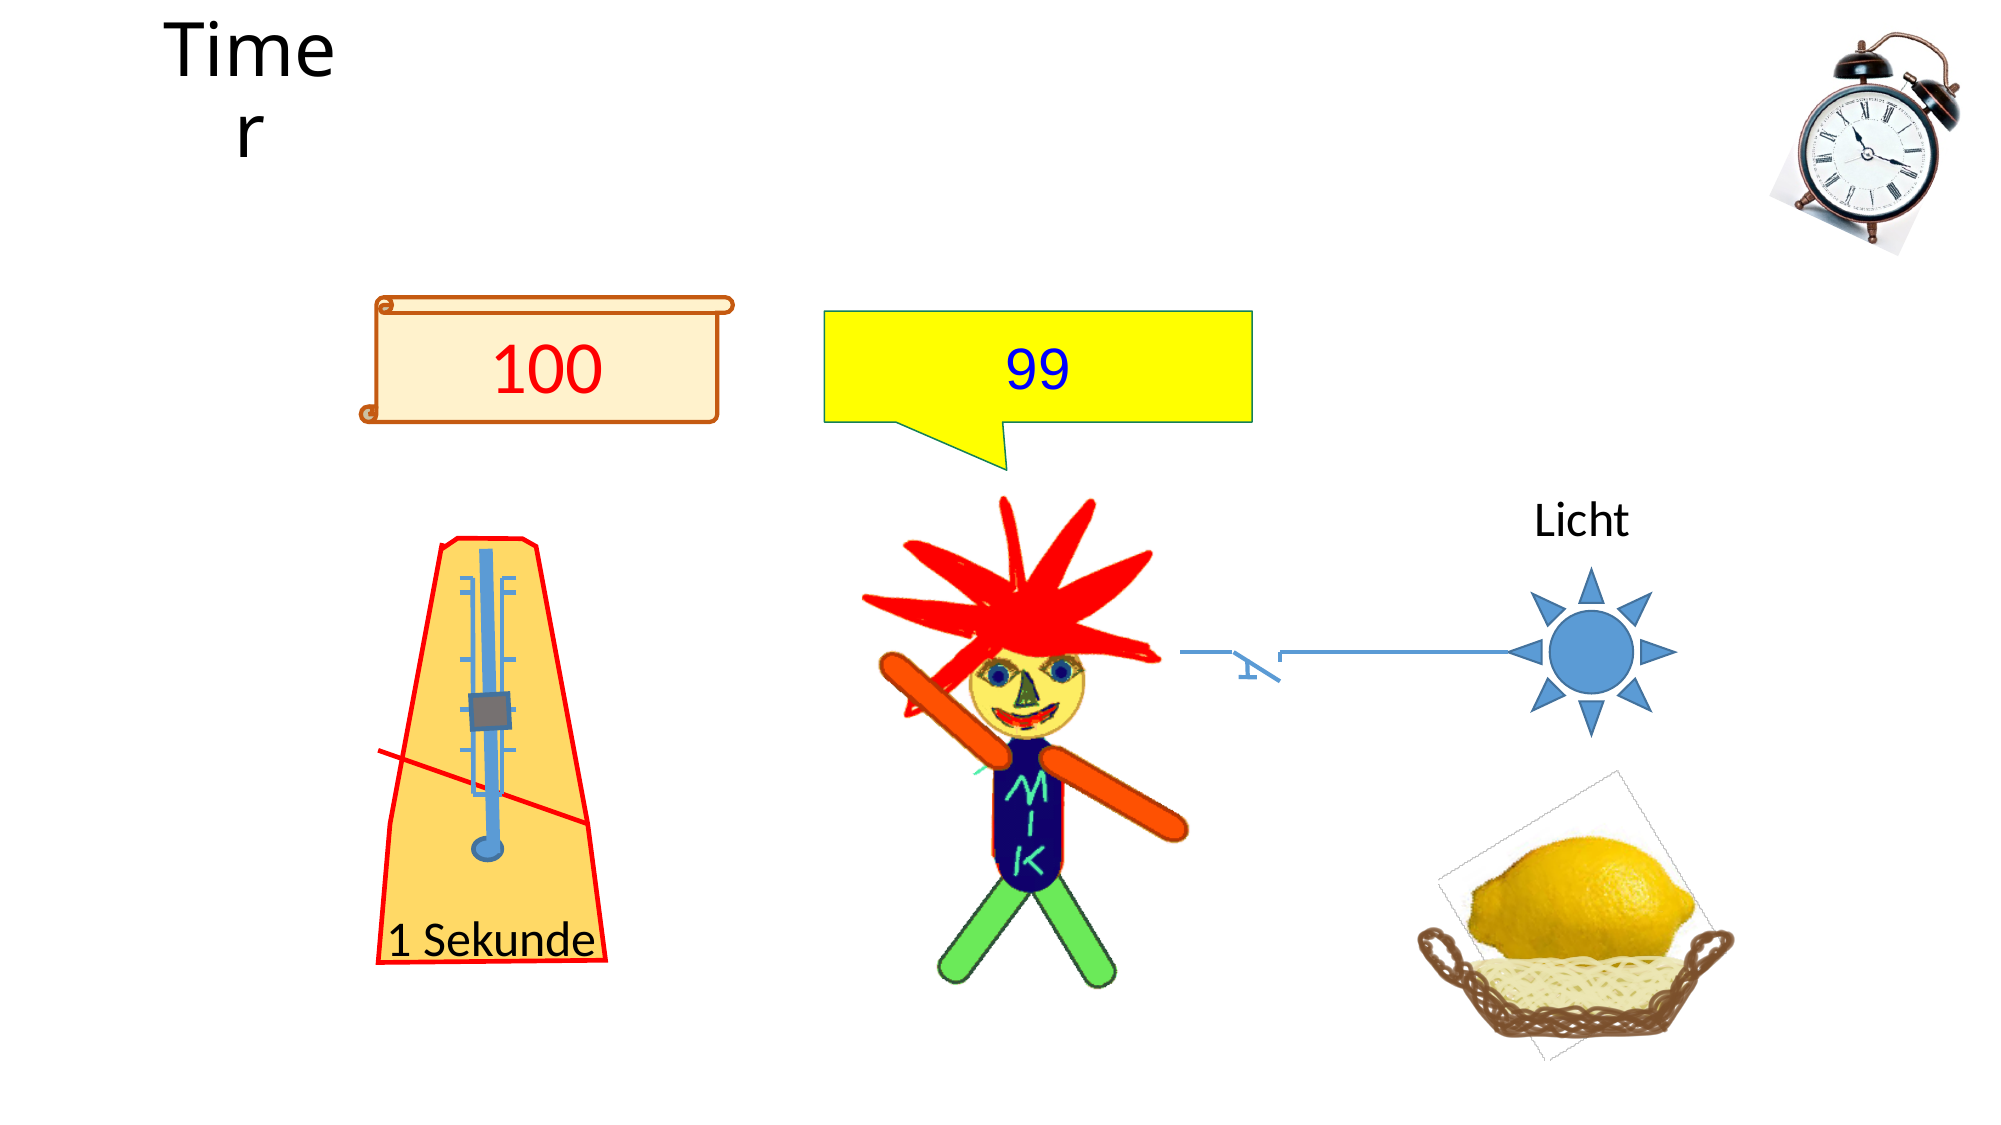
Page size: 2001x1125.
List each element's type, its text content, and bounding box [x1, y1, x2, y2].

picture [840, 478, 1206, 1004]
text_box [363, 408, 374, 420]
picture [1769, 0, 1990, 257]
text_box [409, 537, 569, 714]
text_box Licht [1519, 478, 1646, 554]
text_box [1206, 569, 1675, 735]
text_box 100 [359, 296, 734, 424]
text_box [226, 714, 761, 980]
title Timer [139, 108, 361, 182]
text_box [382, 306, 390, 311]
picture [1382, 772, 1770, 1107]
text_box 99 [824, 311, 1253, 471]
